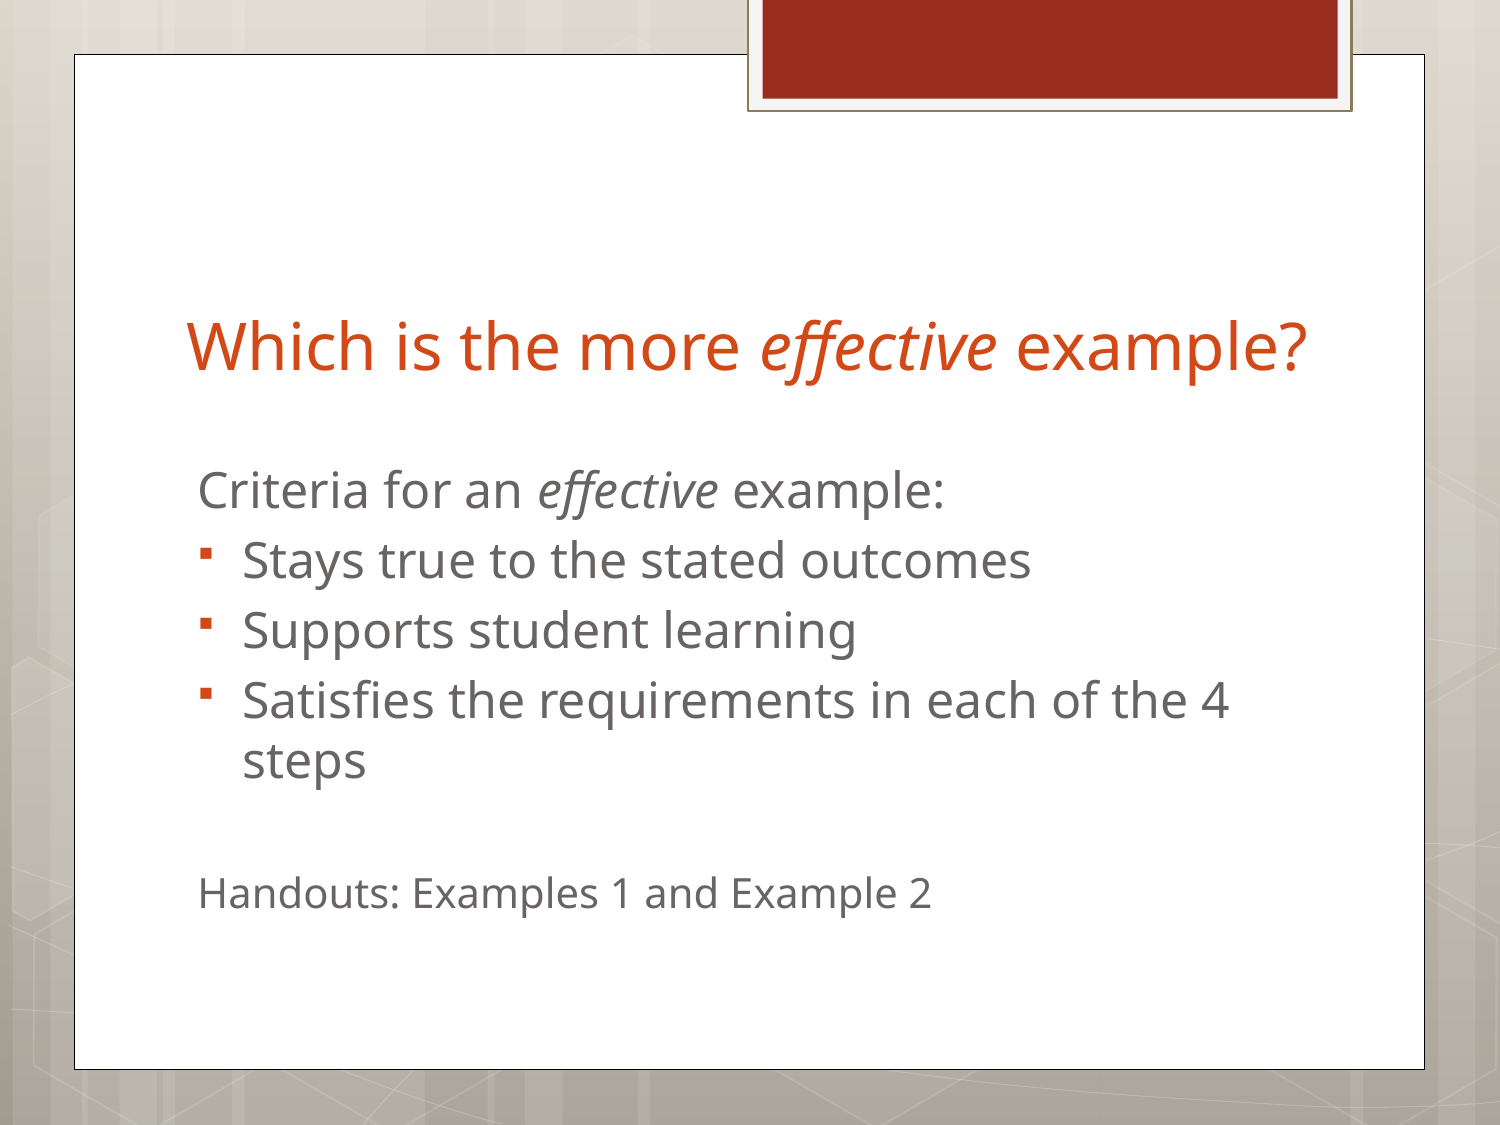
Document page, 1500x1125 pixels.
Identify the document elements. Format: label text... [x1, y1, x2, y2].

title Which is the more effective example? [171, 125, 1324, 392]
list Criteria for an effective example: Stays true to the stated outcomes Supports student learning Satisfies the requirements in each of the 4 steps Handouts: Examples 1 and Example 2 [171, 381, 1283, 957]
